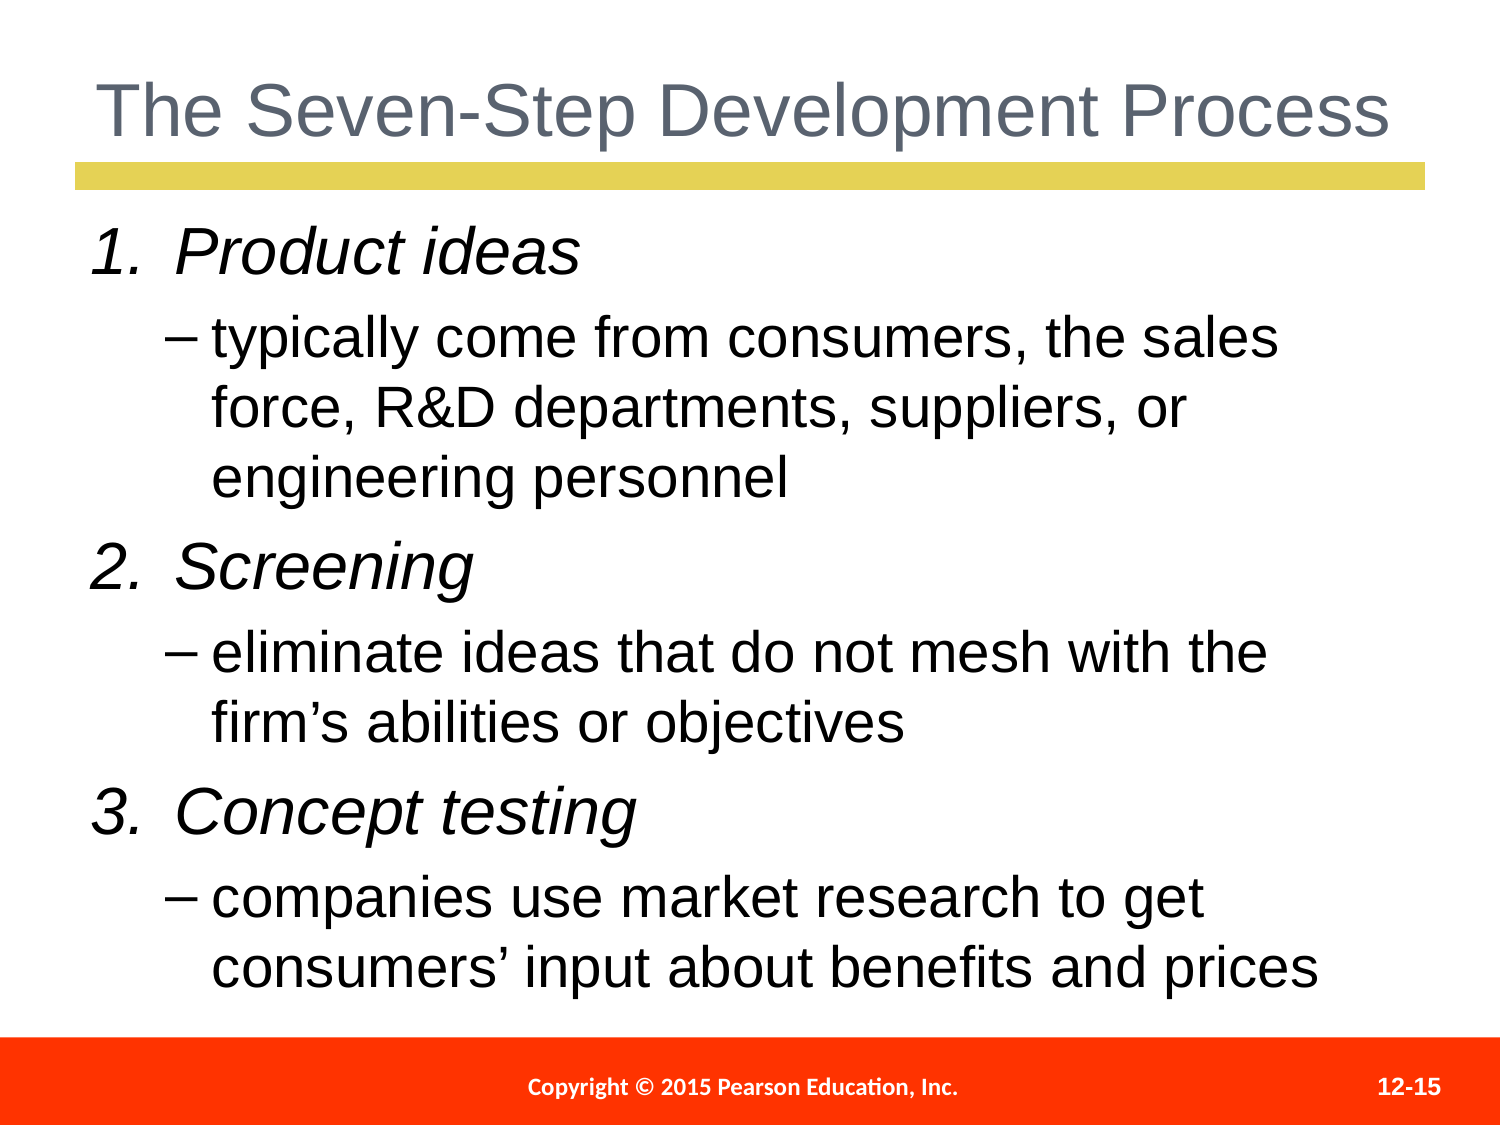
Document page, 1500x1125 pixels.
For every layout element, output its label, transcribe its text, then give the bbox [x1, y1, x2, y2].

title The Seven-Step Development Process [49, 12, 1438, 201]
list Product ideas typically come from consumers, the sales force, R&D departments, suppliers, or engineering personnel Screening eliminate ideas that do not mesh with the firm’s abilities or objectives Concept testing companies use market research to get consumers’ input about benefits and prices [74, 199, 1426, 1006]
